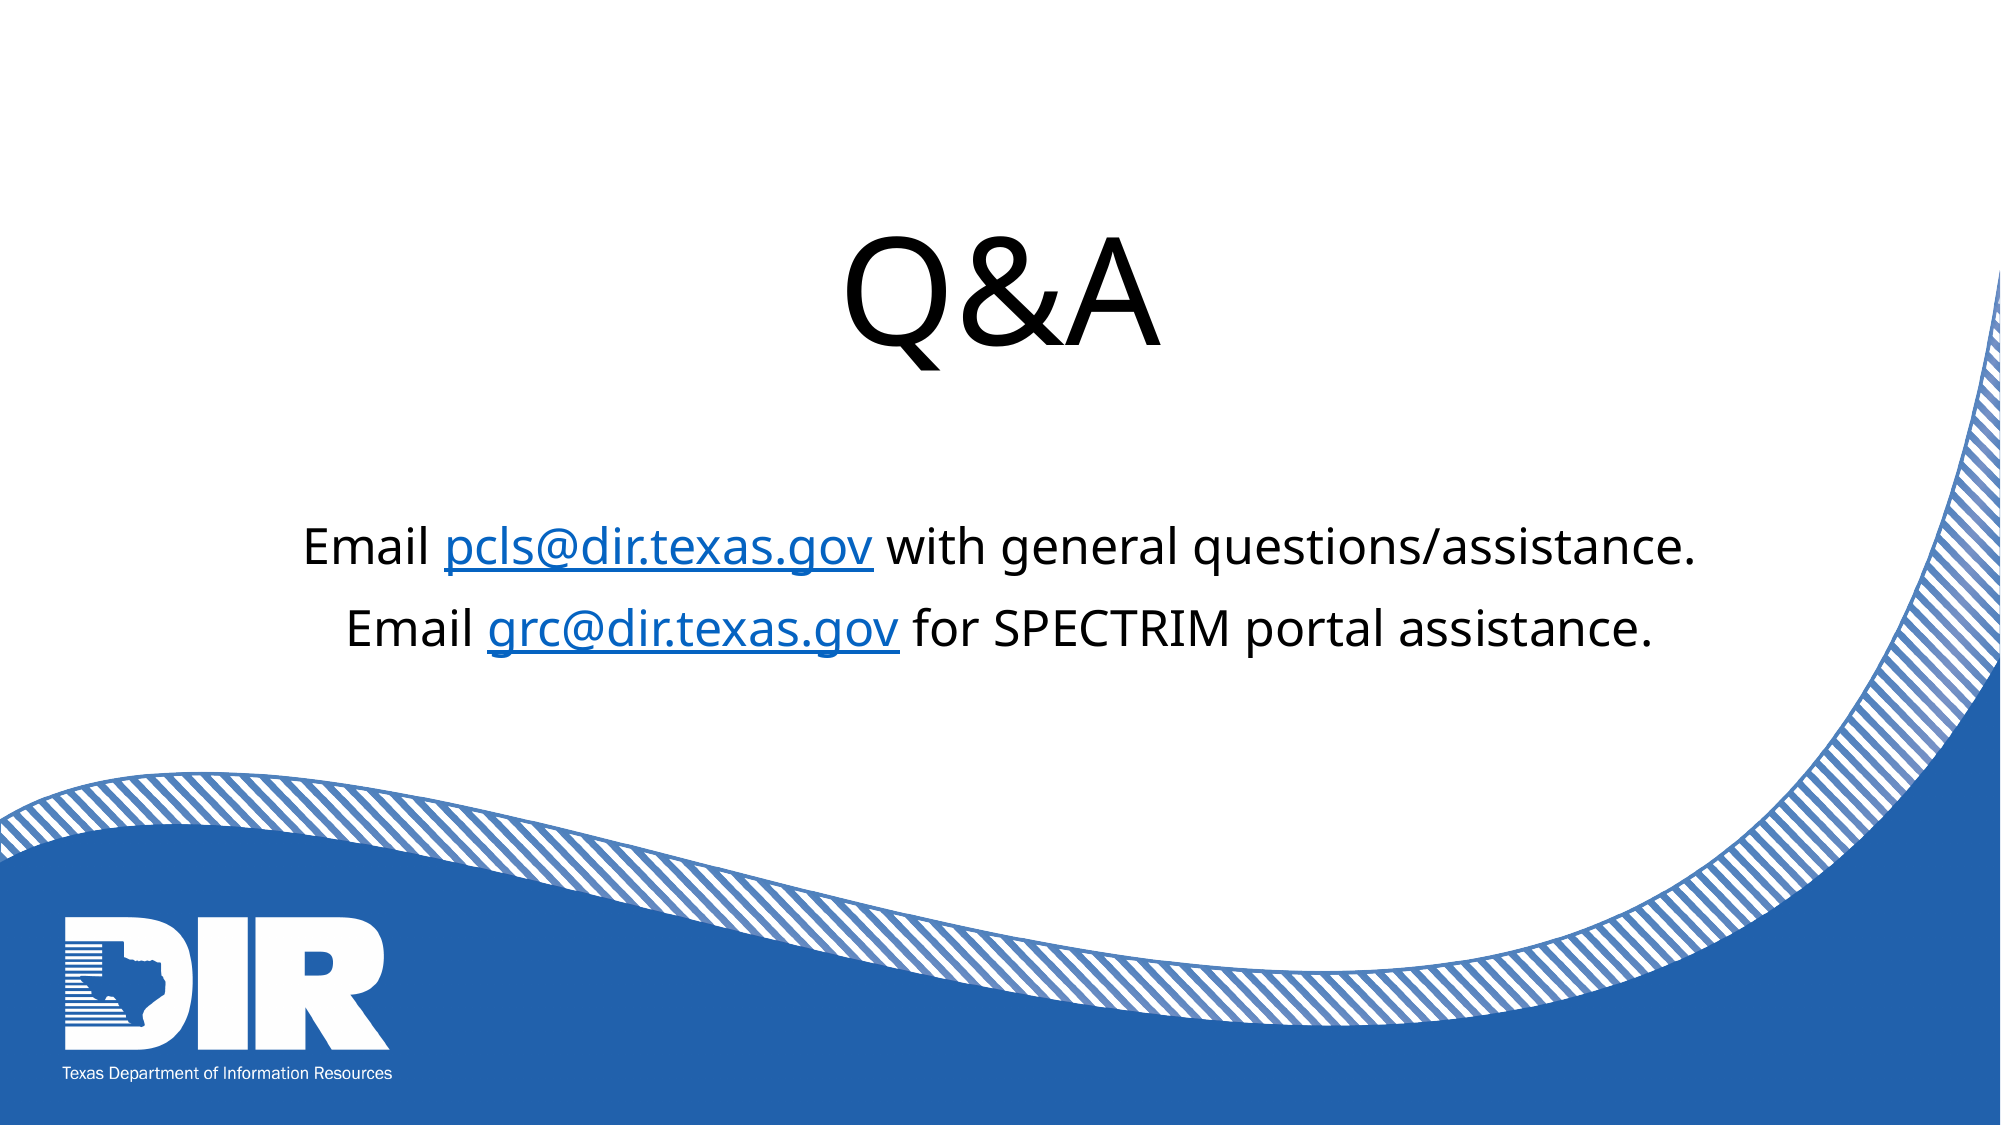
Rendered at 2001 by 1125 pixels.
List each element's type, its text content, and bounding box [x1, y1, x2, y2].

picture [0, 0, 2001, 1125]
subtitle Email pcls@dir.texas.gov with general questions/assistance. Email grc@dir.texas.gov for SPECTRIM portal assistance. [249, 507, 1750, 780]
title Q&A [249, 100, 1750, 493]
